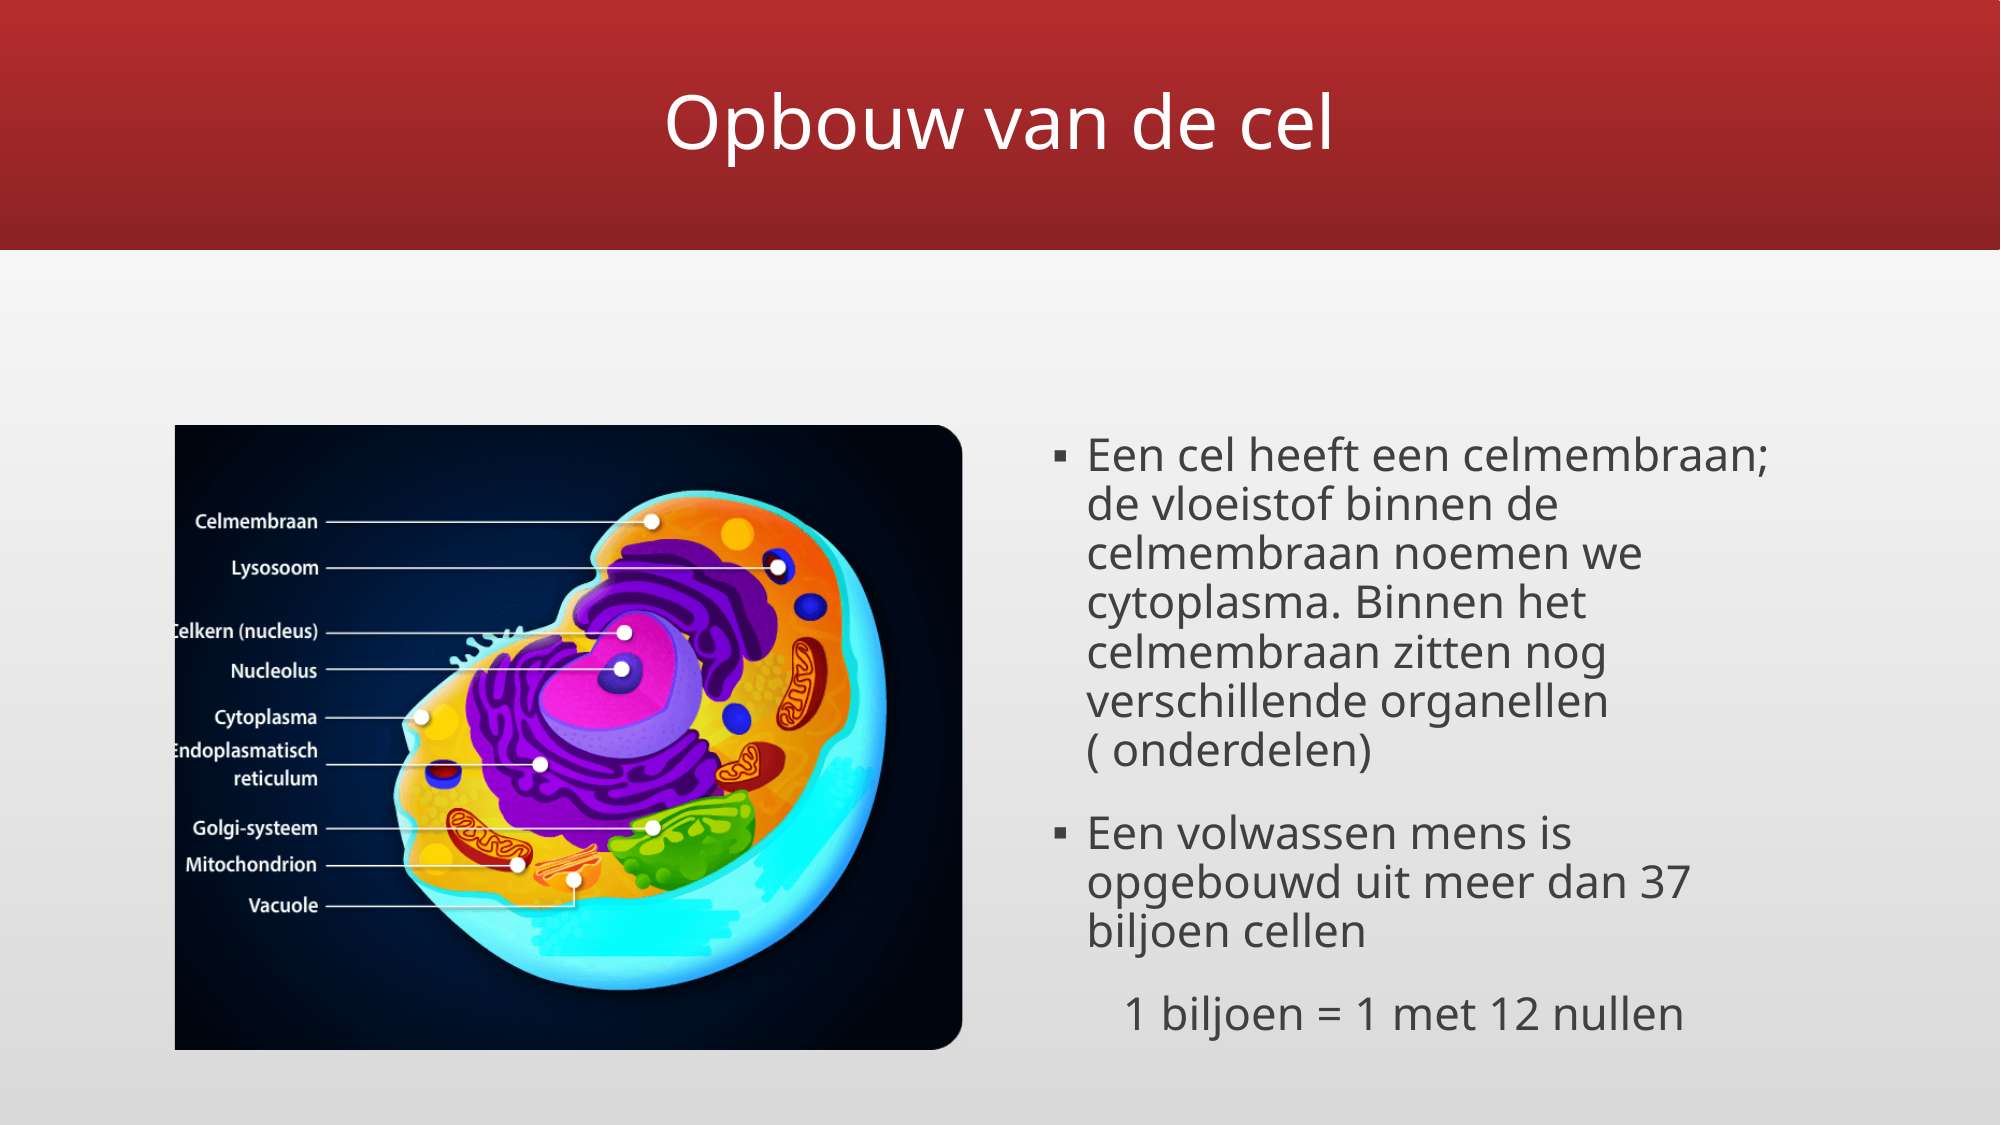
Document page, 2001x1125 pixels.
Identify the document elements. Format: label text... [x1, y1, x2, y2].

list Een cel heeft een celmembraan; de vloeistof binnen de celmembraan noemen we cytoplasma. Binnen het celmembraan zitten nog verschillende organellen ( onderdelen) Een volwassen mens is opgebouwd uit meer dan 37 biljoen cellen 1 biljoen = 1 met 12 nullen [1037, 425, 1825, 1050]
picture [174, 424, 963, 1050]
title Opbouw van de cel [174, 16, 1825, 234]
